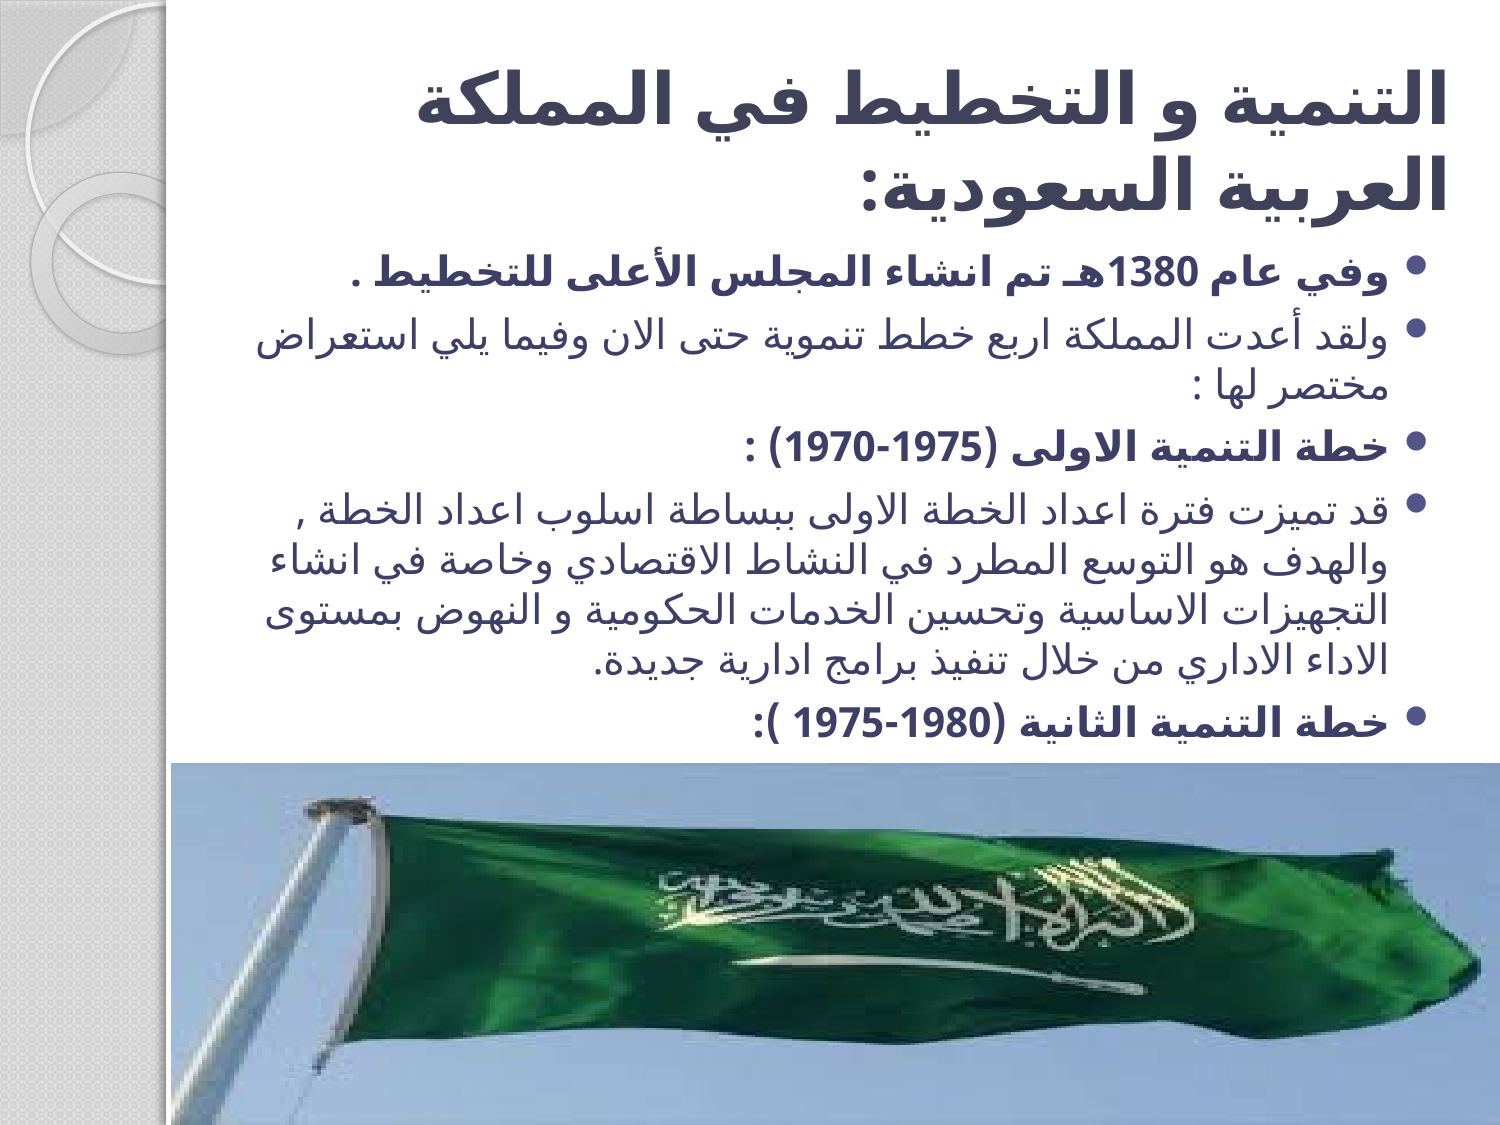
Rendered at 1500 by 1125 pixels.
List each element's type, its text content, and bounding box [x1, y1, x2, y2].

title التنمية و التخطيط في المملكة العربية السعودية: [235, 45, 1466, 233]
list وفي عام 1380هـ تم انشاء المجلس الأعلى للتخطيط . ولقد أعدت المملكة اربع خطط تنموية حتى الان وفيما يلي استعراض مختصر لها : خطة التنمية الاولى (1975-1970) : قد تميزت فترة اعداد الخطة الاولى ببساطة اسلوب اعداد الخطة , والهدف هو التوسع المطرد في النشاط الاقتصادي وخاصة في انشاء التجهيزات الاساسية وتحسين الخدمات الحكومية و النهوض بمستوى الاداء الاداري من خلال تنفيذ برامج ادارية جديدة. خطة التنمية الثانية (1980-1975 ): تعتبر خطة التنمية الثانية خطة البناء وخاصة بناء التجهيزات الاساسية الازم توفرها لبدء مرحلة الانتاج و تنويع القاعدة الانتاجية و الاقتصادية. [235, 237, 1466, 760]
picture [170, 763, 1500, 1125]
